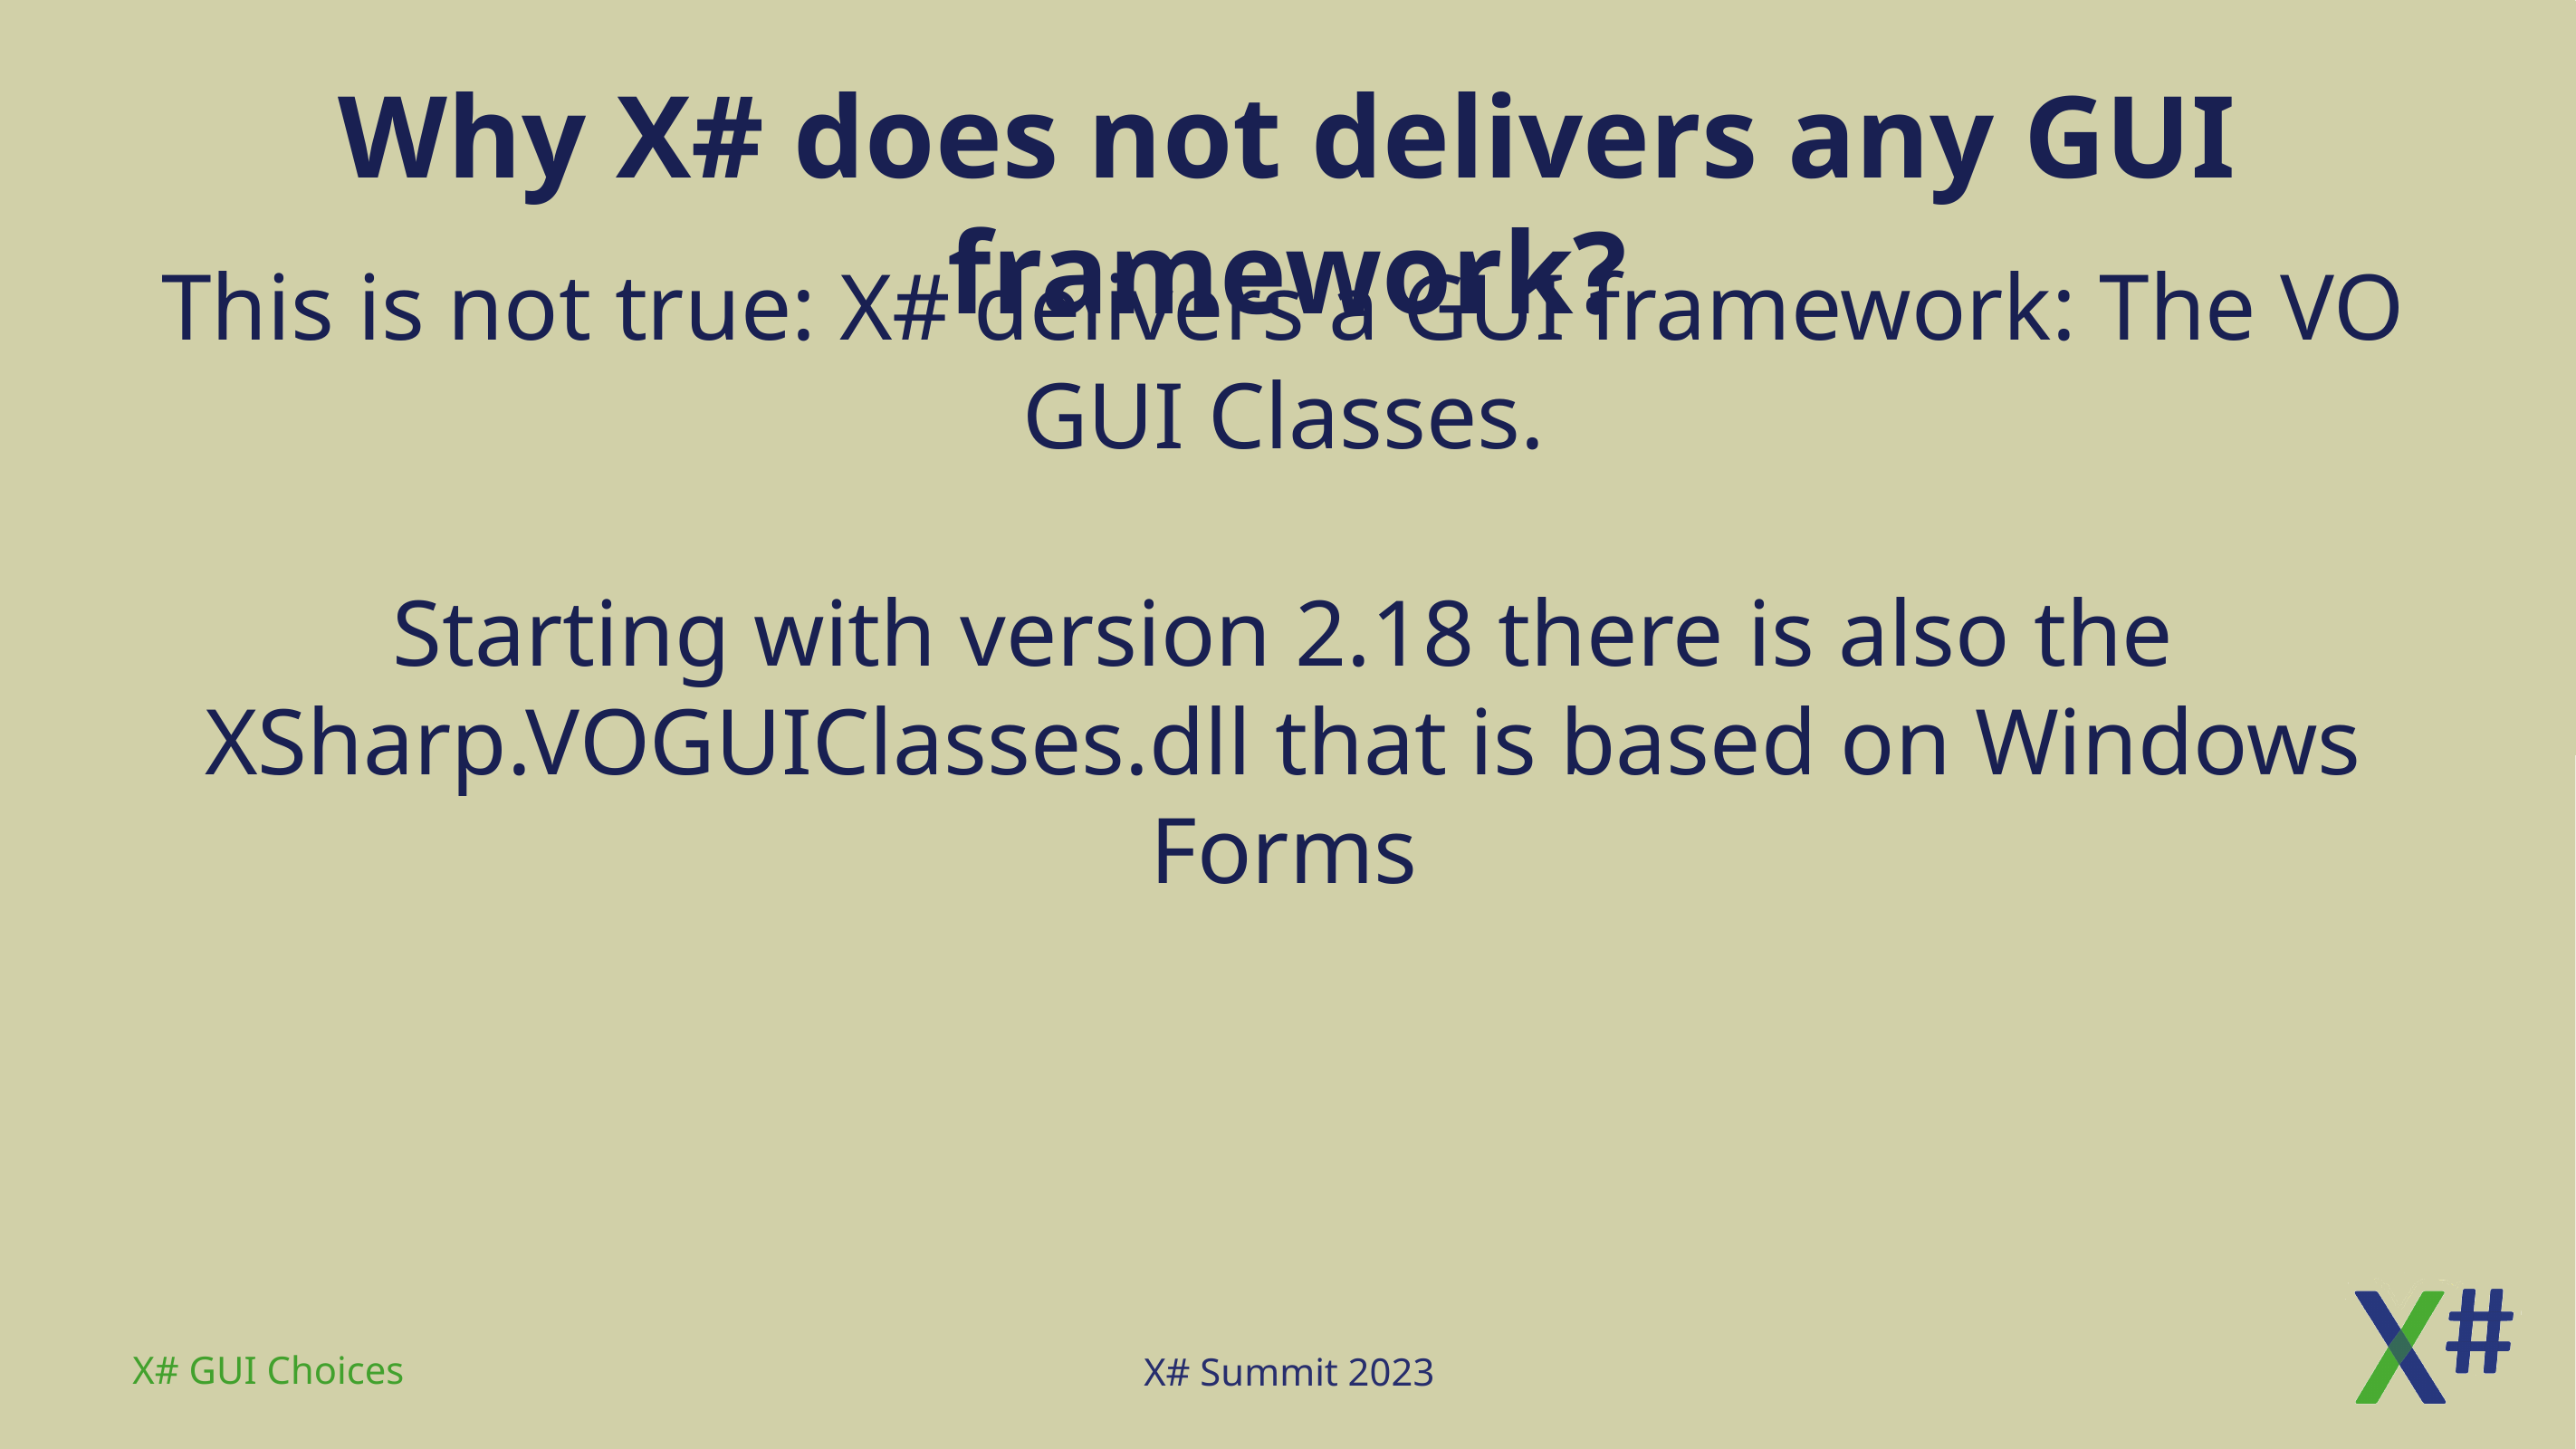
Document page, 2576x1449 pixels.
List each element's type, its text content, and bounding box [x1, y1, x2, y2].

title Why X# does not delivers any GUI framework? [129, 58, 2447, 211]
text_box This is not true: X# delivers a GUI framework: The VO GUI Classes. Starting with version 2.18 there is also the XSharp.VOGUIClasses.dll that is based on Windows Forms [125, 243, 2443, 1228]
picture [2335, 1267, 2536, 1425]
